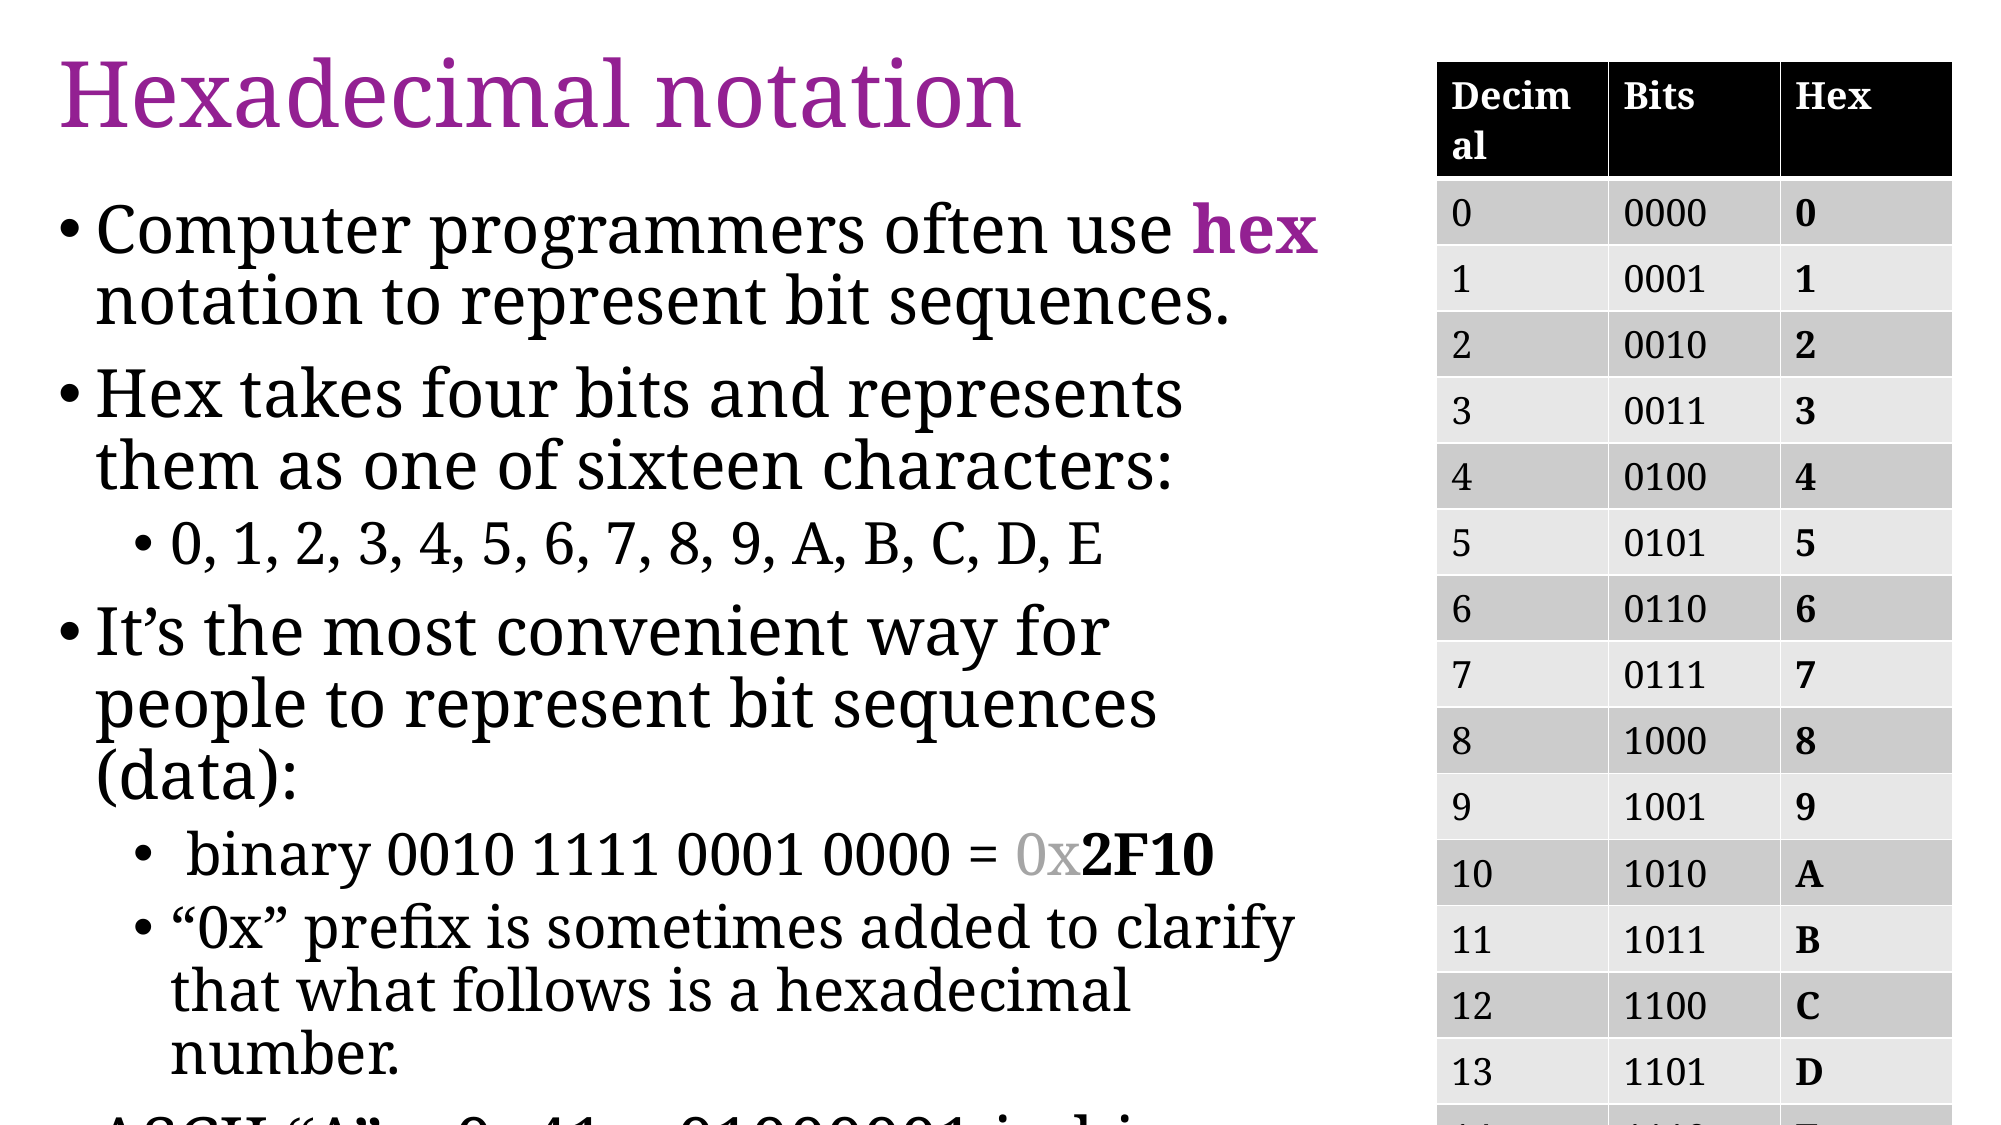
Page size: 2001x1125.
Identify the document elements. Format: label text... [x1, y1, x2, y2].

table_cell 0001 [1609, 246, 1780, 310]
table_cell 11 [1437, 906, 1608, 971]
table_cell 0010 [1609, 312, 1780, 376]
table_cell C [1781, 973, 1952, 1037]
table_cell 6 [1437, 576, 1608, 640]
table_cell 12 [1437, 973, 1608, 1037]
table_cell 1010 [1609, 840, 1780, 905]
table_cell 0111 [1609, 642, 1780, 706]
table_cell 7 [1781, 642, 1952, 706]
table_cell A [1781, 840, 1952, 905]
table_cell 0000 [1609, 181, 1780, 244]
table_cell 2 [1437, 312, 1608, 376]
table_cell 0011 [1609, 378, 1780, 442]
table_cell 9 [1437, 774, 1608, 839]
table_cell D [1781, 1039, 1952, 1103]
table_cell E [1781, 1105, 1952, 1125]
table_cell 8 [1781, 708, 1952, 773]
table_cell 0 [1781, 181, 1952, 244]
table_cell 10 [1437, 840, 1608, 905]
table_cell 3 [1781, 378, 1952, 442]
table_cell 0110 [1609, 576, 1780, 640]
table_cell 9 [1781, 774, 1952, 839]
table_cell 1110 [1609, 1105, 1780, 1125]
table_cell 6 [1781, 576, 1952, 640]
table_cell 8 [1437, 708, 1608, 773]
table_cell B [1781, 906, 1952, 971]
table_cell 1101 [1609, 1039, 1780, 1103]
table_cell 2 [1781, 312, 1952, 376]
table_cell 3 [1437, 378, 1608, 442]
table_cell 1 [1437, 246, 1608, 310]
table_cell 0101 [1609, 510, 1780, 574]
table_cell 13 [1437, 1039, 1608, 1103]
table_cell 4 [1781, 444, 1952, 508]
table_cell 7 [1437, 642, 1608, 706]
table_cell 4 [1437, 444, 1608, 508]
table_header Decimal [1437, 62, 1608, 176]
table_cell 5 [1781, 510, 1952, 574]
table_cell 1001 [1609, 774, 1780, 839]
table_cell 5 [1437, 510, 1608, 574]
table_cell 1000 [1609, 708, 1780, 773]
title Hexadecimal notation [43, 25, 1953, 171]
table_cell 1011 [1609, 906, 1780, 971]
table_cell 0 [1437, 181, 1608, 244]
table_cell 0100 [1609, 444, 1780, 508]
list Computer programmers often use hex notation to represent bit sequences. Hex takes four bits and represents them as one of sixteen characters: 0, 1, 2, 3, 4, 5, 6, 7, 8, 9, A, B, C, D, E It’s the most convenient way for people to represent bit sequences (data): binary 0010 1111 0001 0000 = 0x2F10 “0x” prefix is sometimes added to clarify that what follows is a hexadecimal number. ASCII “A” = 0x41 = 01000001 in binary [43, 188, 1335, 1096]
table_cell 14 [1437, 1105, 1608, 1125]
table_cell 1100 [1609, 973, 1780, 1037]
table_cell 1 [1781, 246, 1952, 310]
table_header Hex [1781, 62, 1952, 176]
table_header Bits [1609, 62, 1780, 176]
